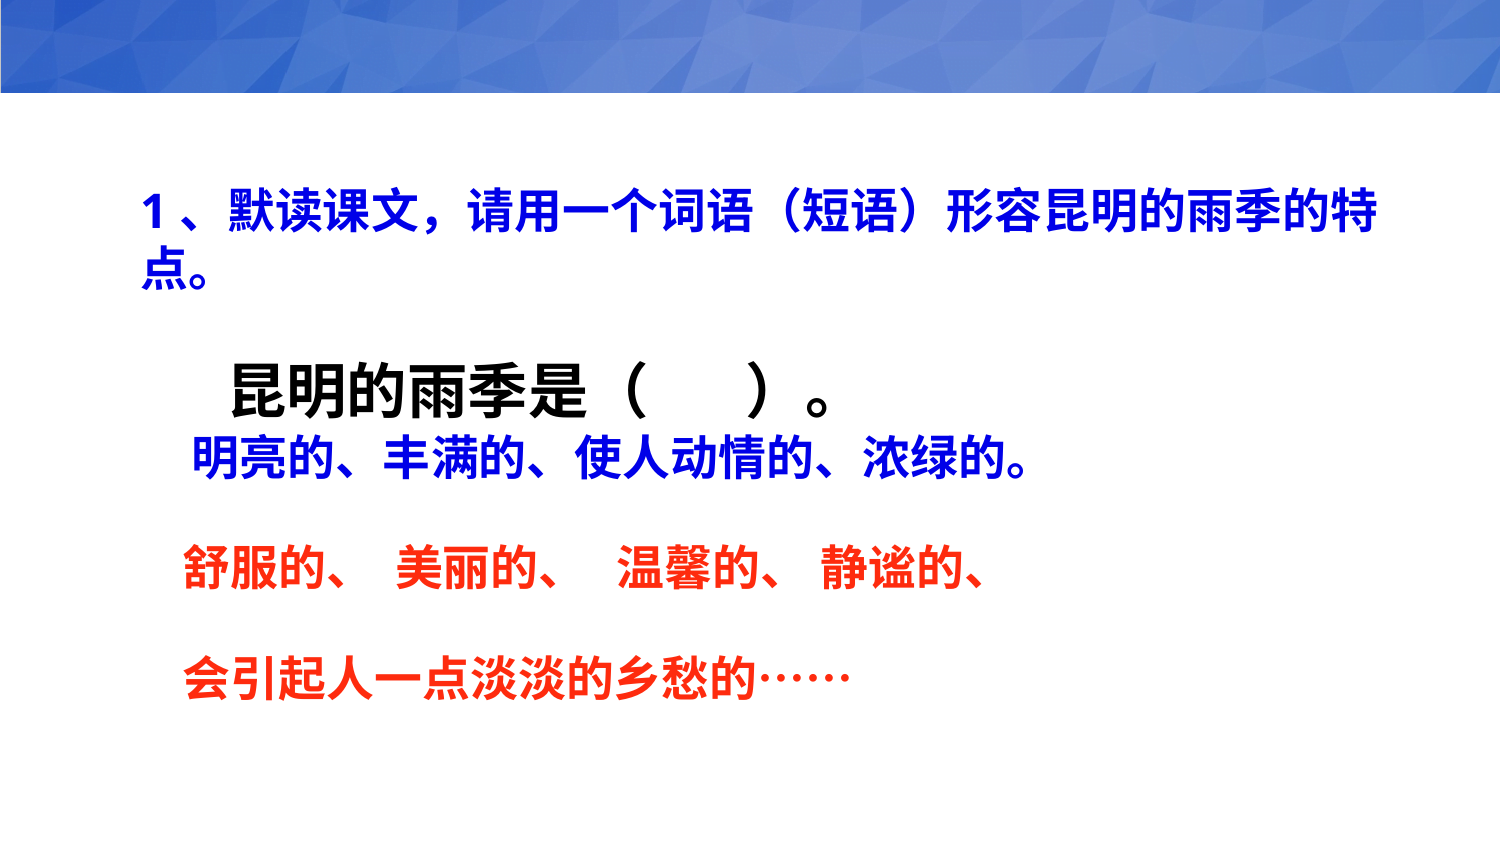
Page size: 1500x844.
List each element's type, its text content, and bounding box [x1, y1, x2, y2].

text_box 美丽的、 [384, 532, 605, 601]
text_box 明亮的、丰满的、使人动情的、浓绿的。 [180, 421, 1074, 491]
picture [0, 0, 1500, 93]
text_box 1、默读课文，请用一个词语（短语）形容昆明的雨季的特点。 昆明的雨季是（ ）。 [129, 175, 1478, 431]
text_box 静谧的、 [809, 532, 1129, 601]
text_box 会引起人一点淡淡的乡愁的…… [171, 642, 937, 769]
text_box 温馨的、 [605, 532, 809, 601]
text_box 舒服的、 [171, 532, 384, 601]
